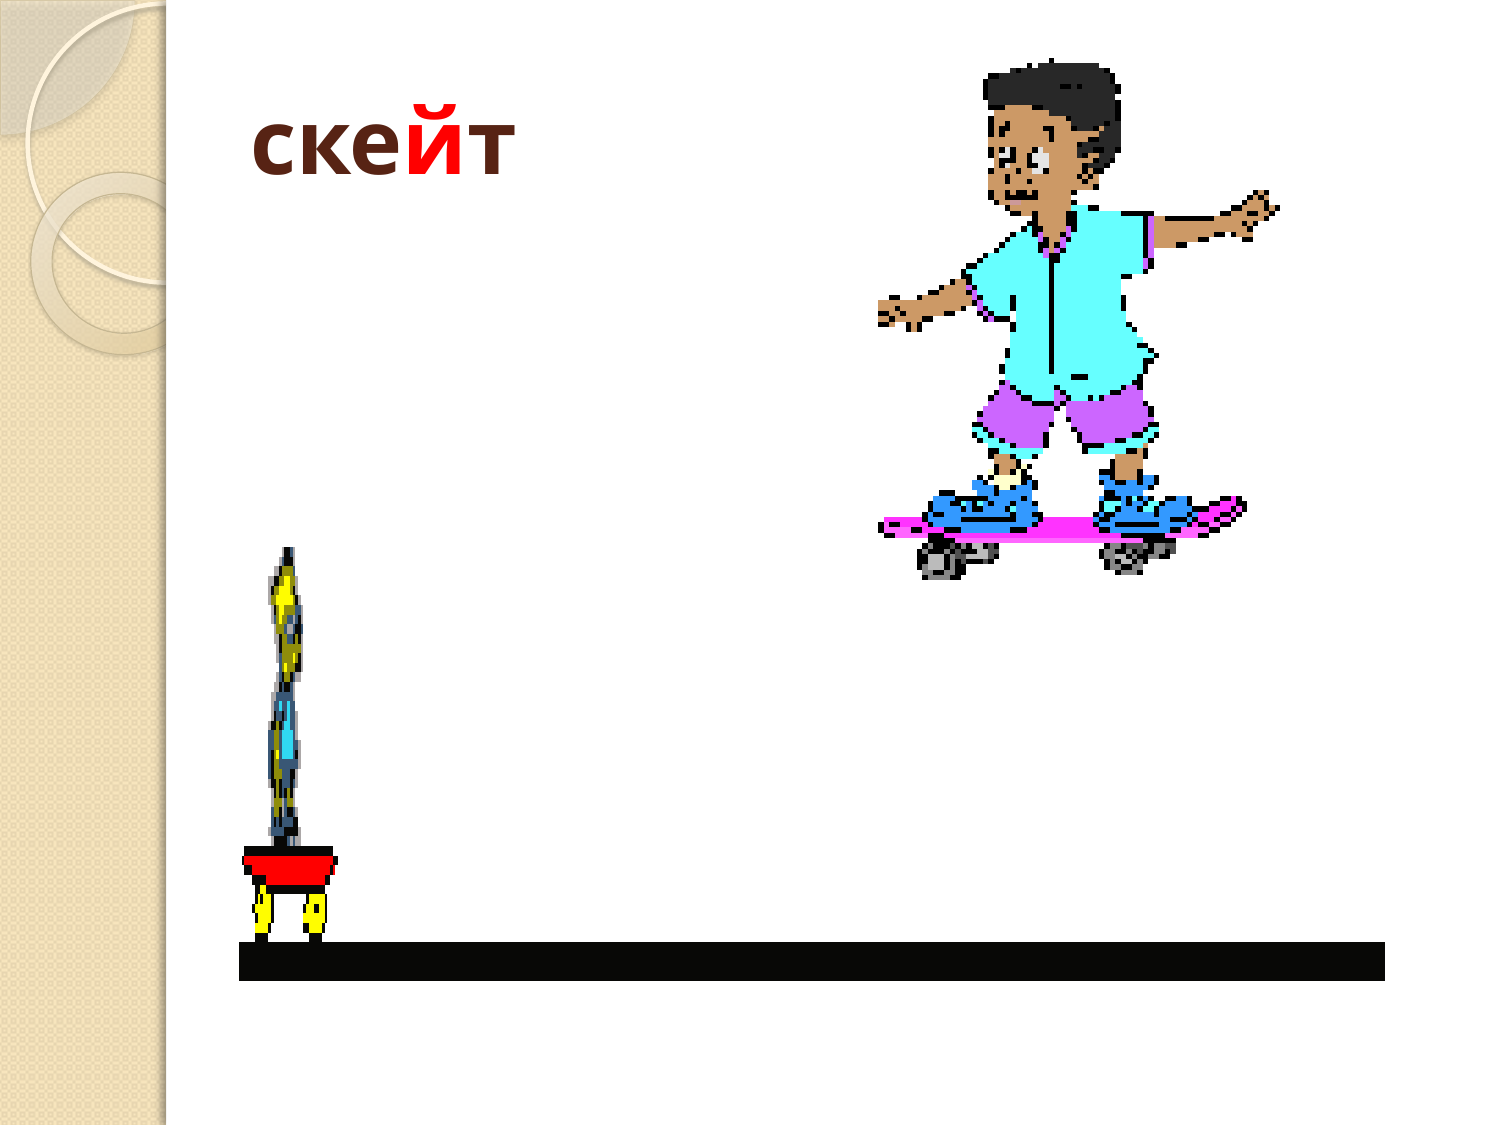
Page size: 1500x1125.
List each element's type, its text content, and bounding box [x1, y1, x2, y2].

picture [784, 58, 1337, 587]
title скейт [235, 45, 1466, 233]
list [210, 538, 1442, 1020]
